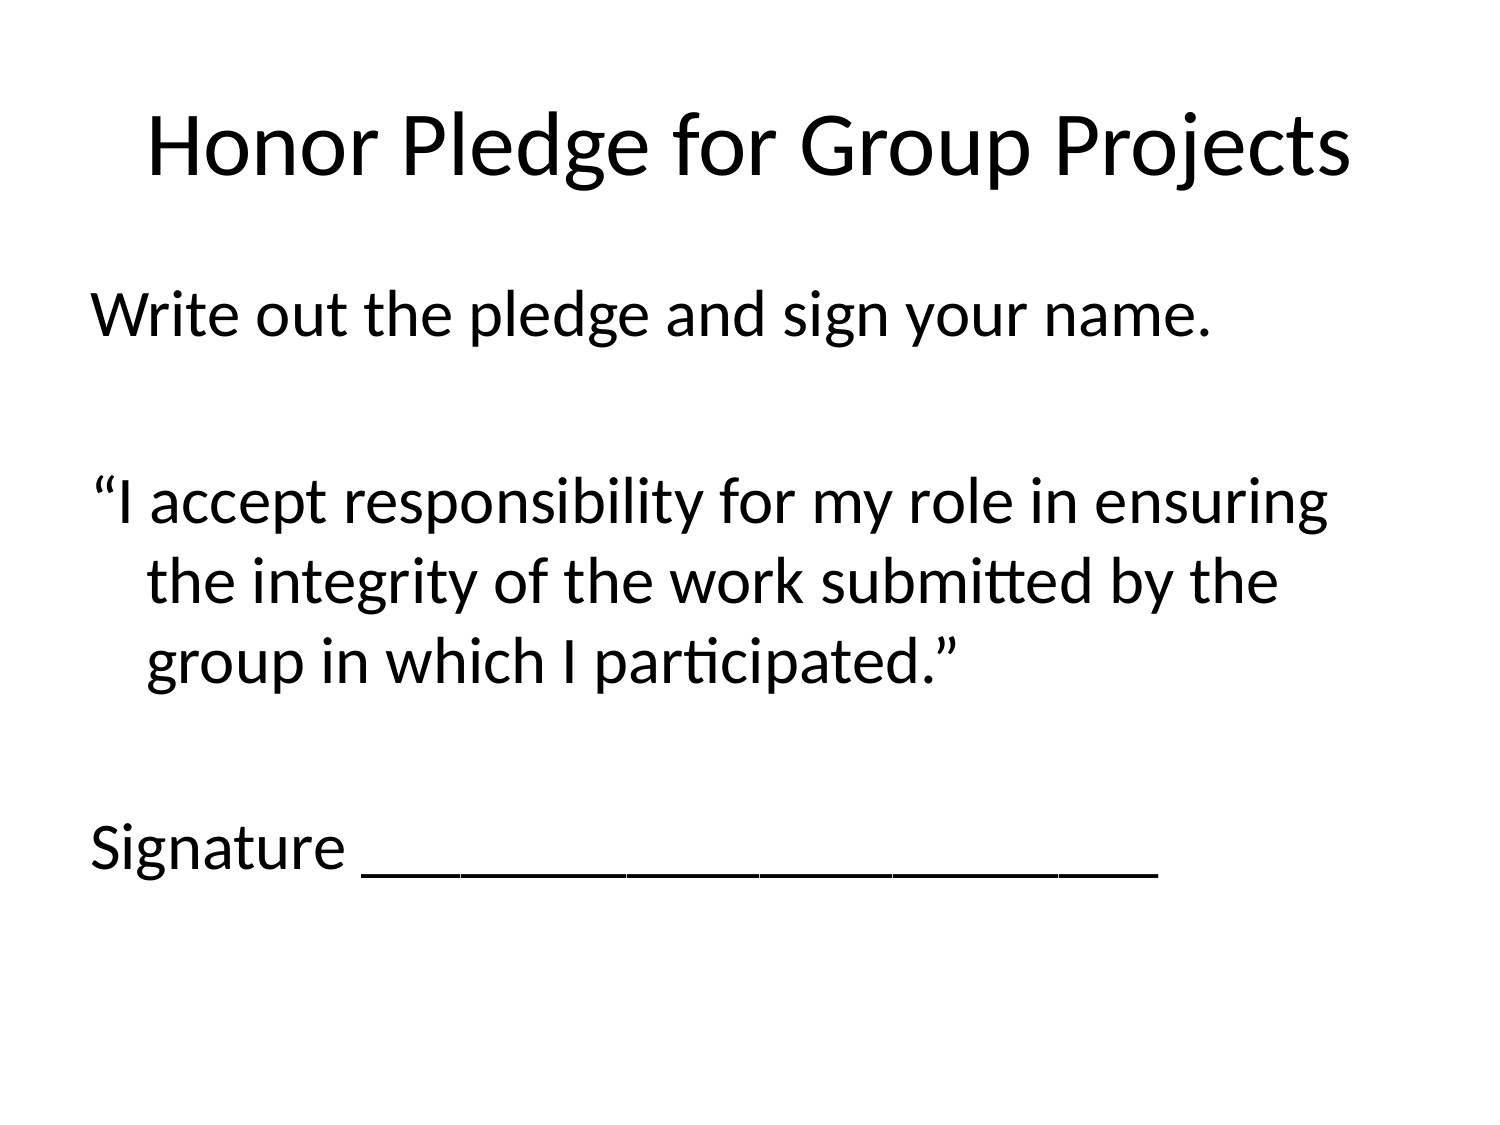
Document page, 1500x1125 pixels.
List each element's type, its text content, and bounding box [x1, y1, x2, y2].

list Write out the pledge and sign your name. “I accept responsibility for my role in ensuring the integrity of the work submitted by the group in which I participated.” Signature ________________________ [75, 262, 1425, 1005]
title Honor Pledge for Group Projects [75, 45, 1425, 233]
